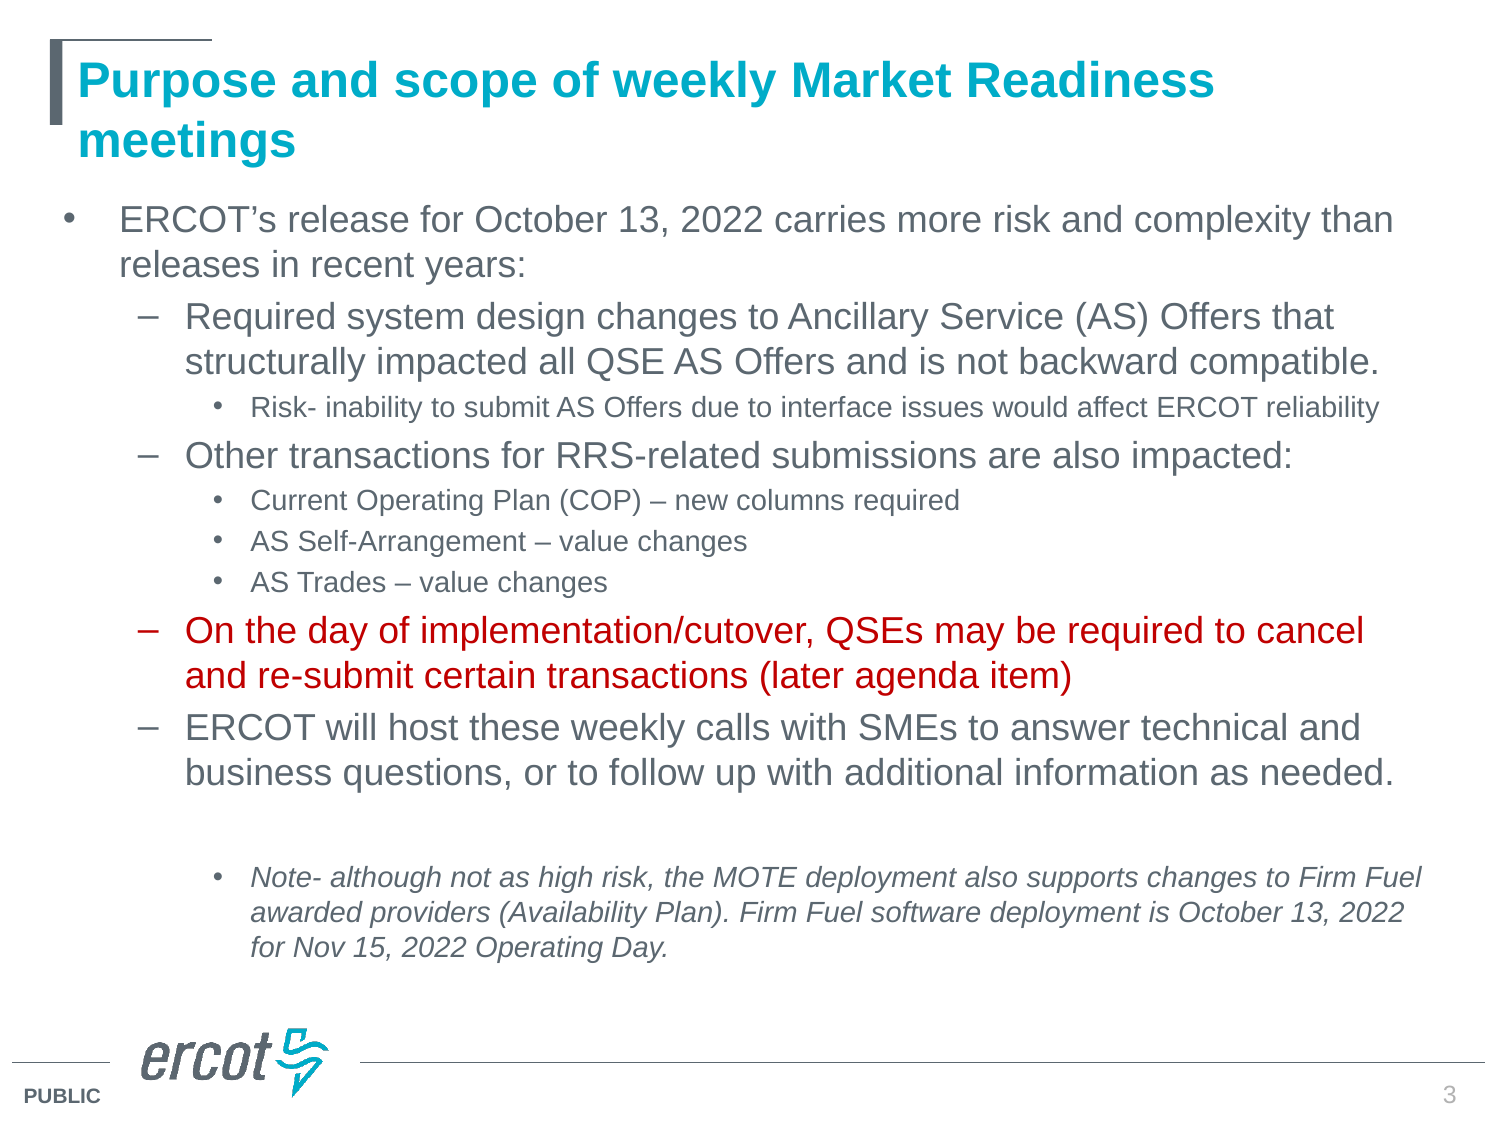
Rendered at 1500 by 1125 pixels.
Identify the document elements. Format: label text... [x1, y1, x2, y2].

picture [137, 1038, 332, 1100]
slide_number 3 [1412, 1076, 1488, 1112]
list ERCOT’s release for October 13, 2022 carries more risk and complexity than releases in recent years: Required system design changes to Ancillary Service (AS) Offers that structurally impacted all QSE AS Offers and is not backward compatible. Risk- inability to submit AS Offers due to interface issues would affect ERCOT reliability Other transactions for RRS-related submissions are also impacted: Current Operating Plan (COP) – new columns required AS Self-Arrangement – value changes AS Trades – value changes On the day of implementation/cutover, QSEs may be required to cancel and re-submit certain transactions (later agenda item) ERCOT will host these weekly calls with SMEs to answer technical and business questions, or to follow up with additional information as needed. Note- although not as high risk, the MOTE deployment also supports changes to Firm Fuel awarded providers (Availability Plan). Firm Fuel software deployment is October 13, 2022 for Nov 15, 2022 Operating Day. [48, 187, 1449, 1038]
title Purpose and scope of weekly Market Readiness meetings [62, 39, 1450, 163]
